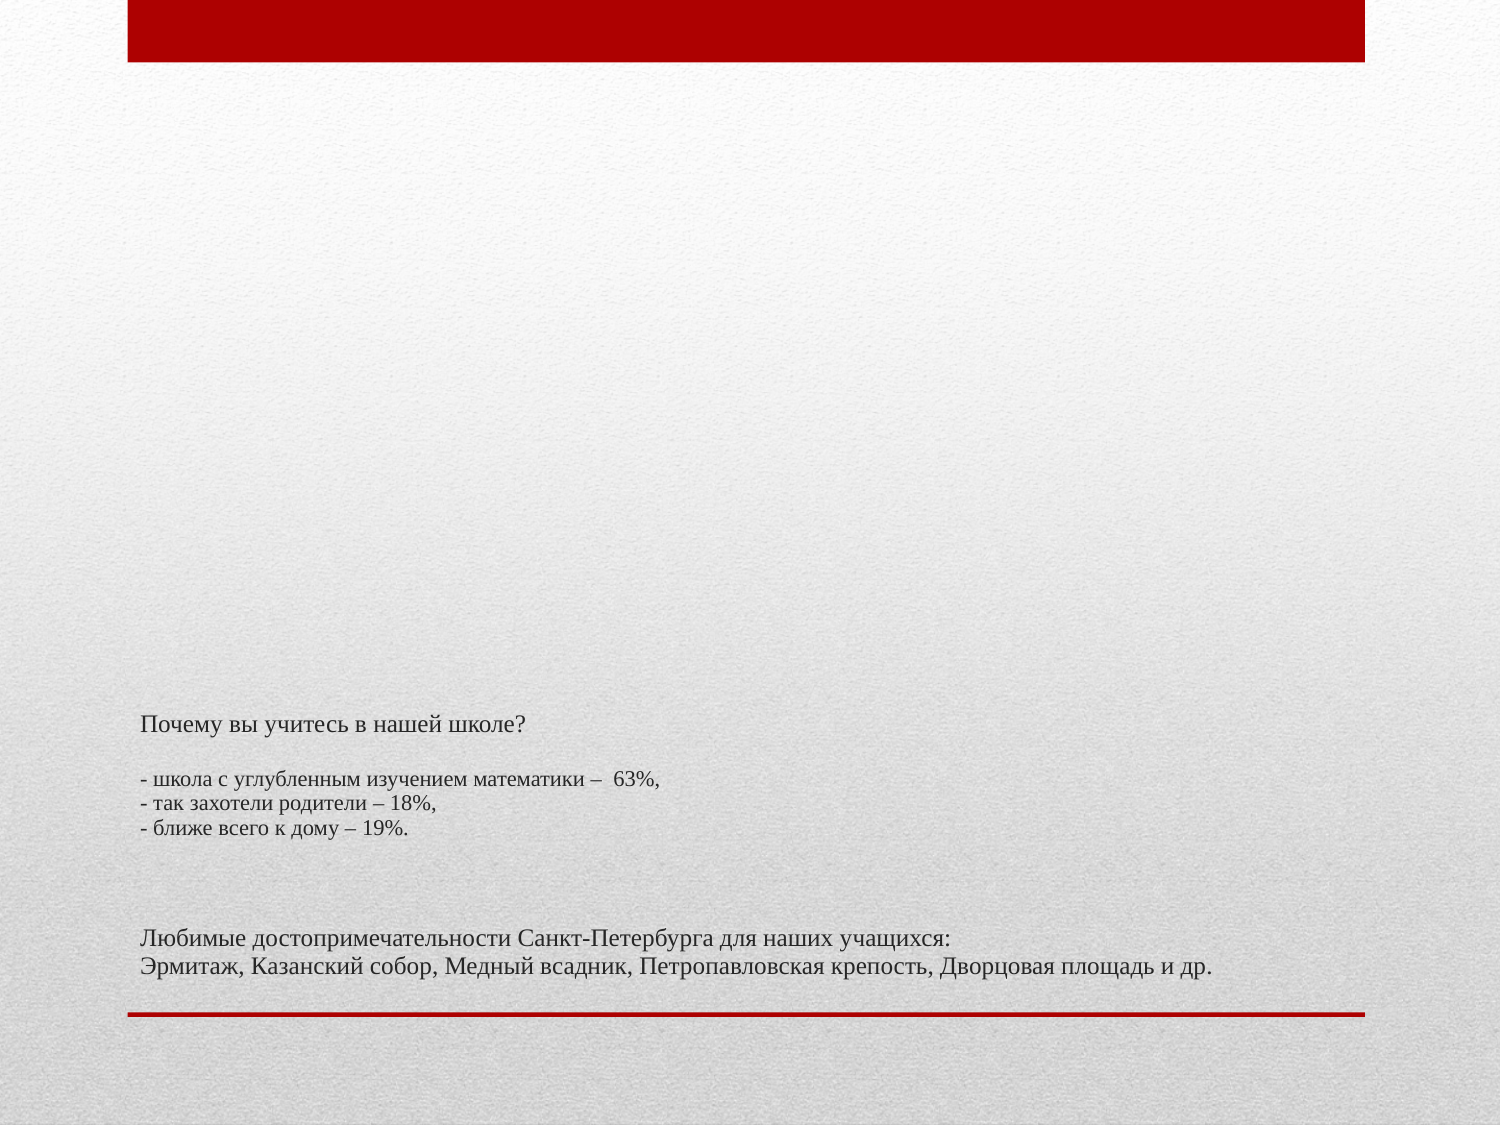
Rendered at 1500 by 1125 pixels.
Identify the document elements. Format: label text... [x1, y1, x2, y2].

title Почему вы учитесь в нашей школе? - школа с углубленным изучением математики – 63%, - так захотели родители – 18%, - ближе всего к дому – 19%. Любимые достопримечательности Санкт-Петербурга для наших учащихся: Эрмитаж, Казанский собор, Медный всадник, Петропавловская крепость, Дворцовая площадь и др. [125, 574, 1238, 988]
